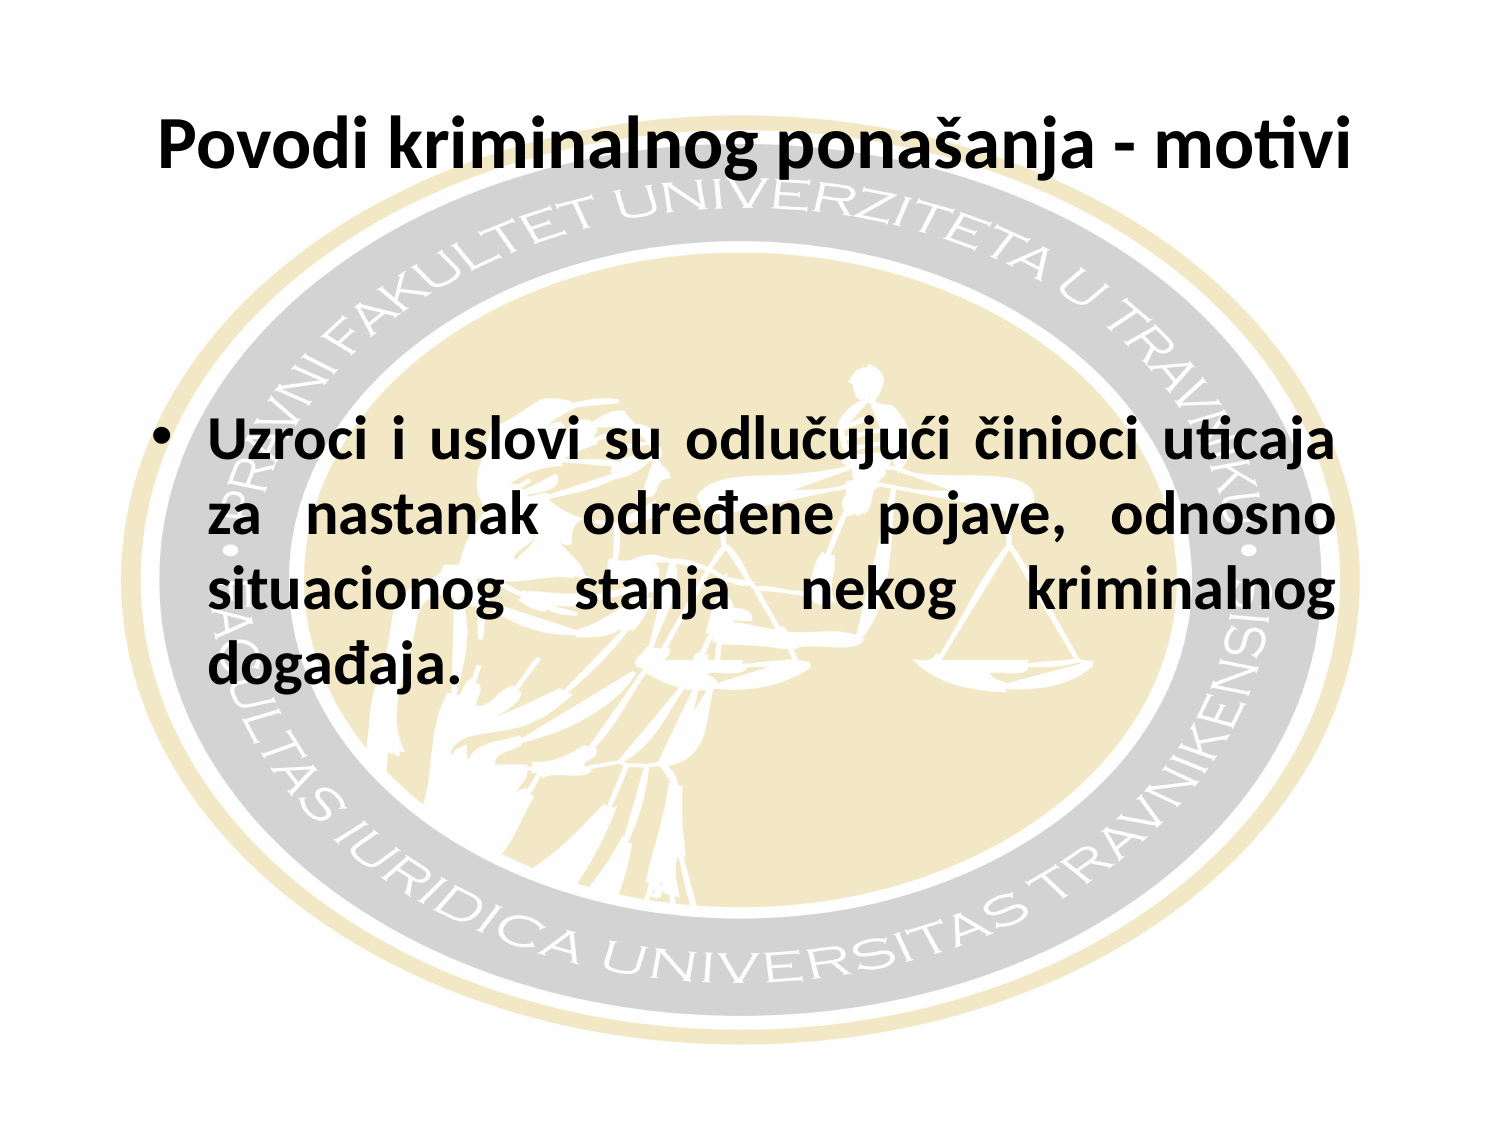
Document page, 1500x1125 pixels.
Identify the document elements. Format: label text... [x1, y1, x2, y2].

title Povodi kriminalnog ponašanja - motivi [123, 45, 1388, 233]
list Uzroci i uslovi su odlučujući činioci uticaja za nastanak određene pojave, odnosno situacionog stanja nekog kriminalnog događaja. [135, 302, 1353, 1005]
